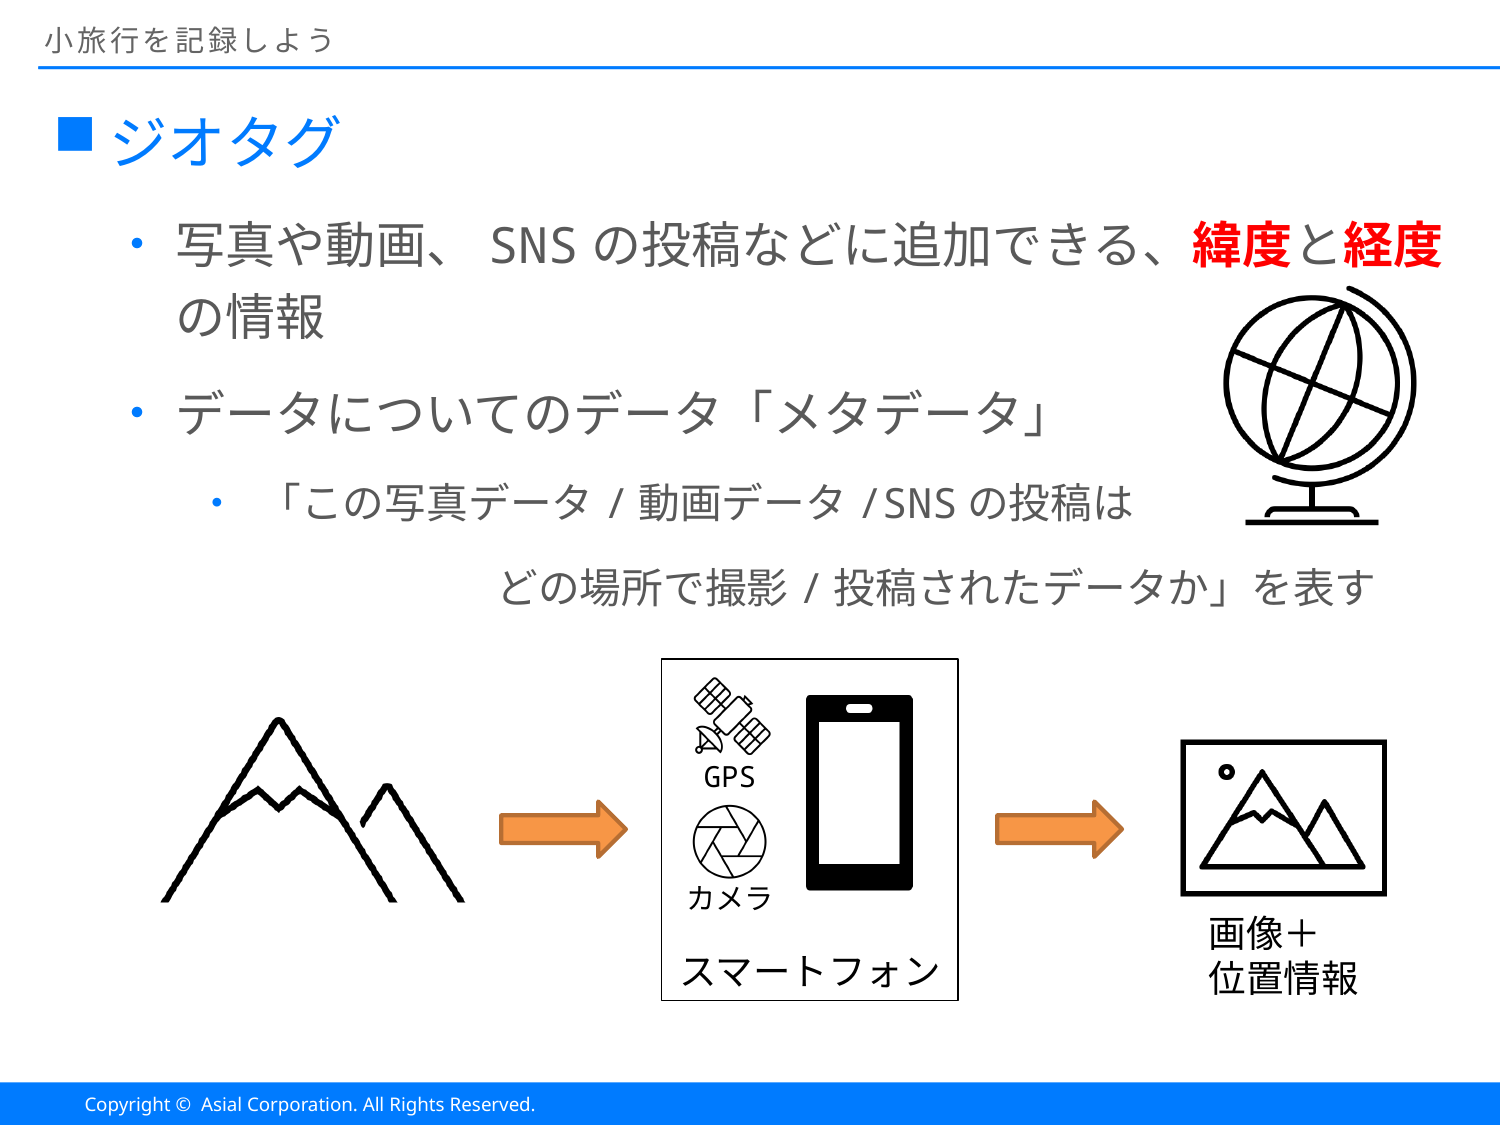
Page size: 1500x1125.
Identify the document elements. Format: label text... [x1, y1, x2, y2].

title 小旅行を記録しよう [29, 7, 1223, 72]
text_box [661, 658, 966, 1001]
picture [1153, 685, 1414, 945]
text_box [995, 799, 1125, 859]
picture [1192, 269, 1453, 530]
text_box [499, 799, 629, 859]
text_box 画像＋ 位置情報 [1193, 952, 1374, 1008]
picture [150, 649, 474, 973]
list ジオタグ 写真や動画、SNSの投稿などに追加できる、緯度と経度の情報 データについてのデータ「メタデータ」 「この写真データ/動画データ/SNSの投稿は どの場所で撮影/投稿されたデータか」を表す [38, 84, 1459, 988]
